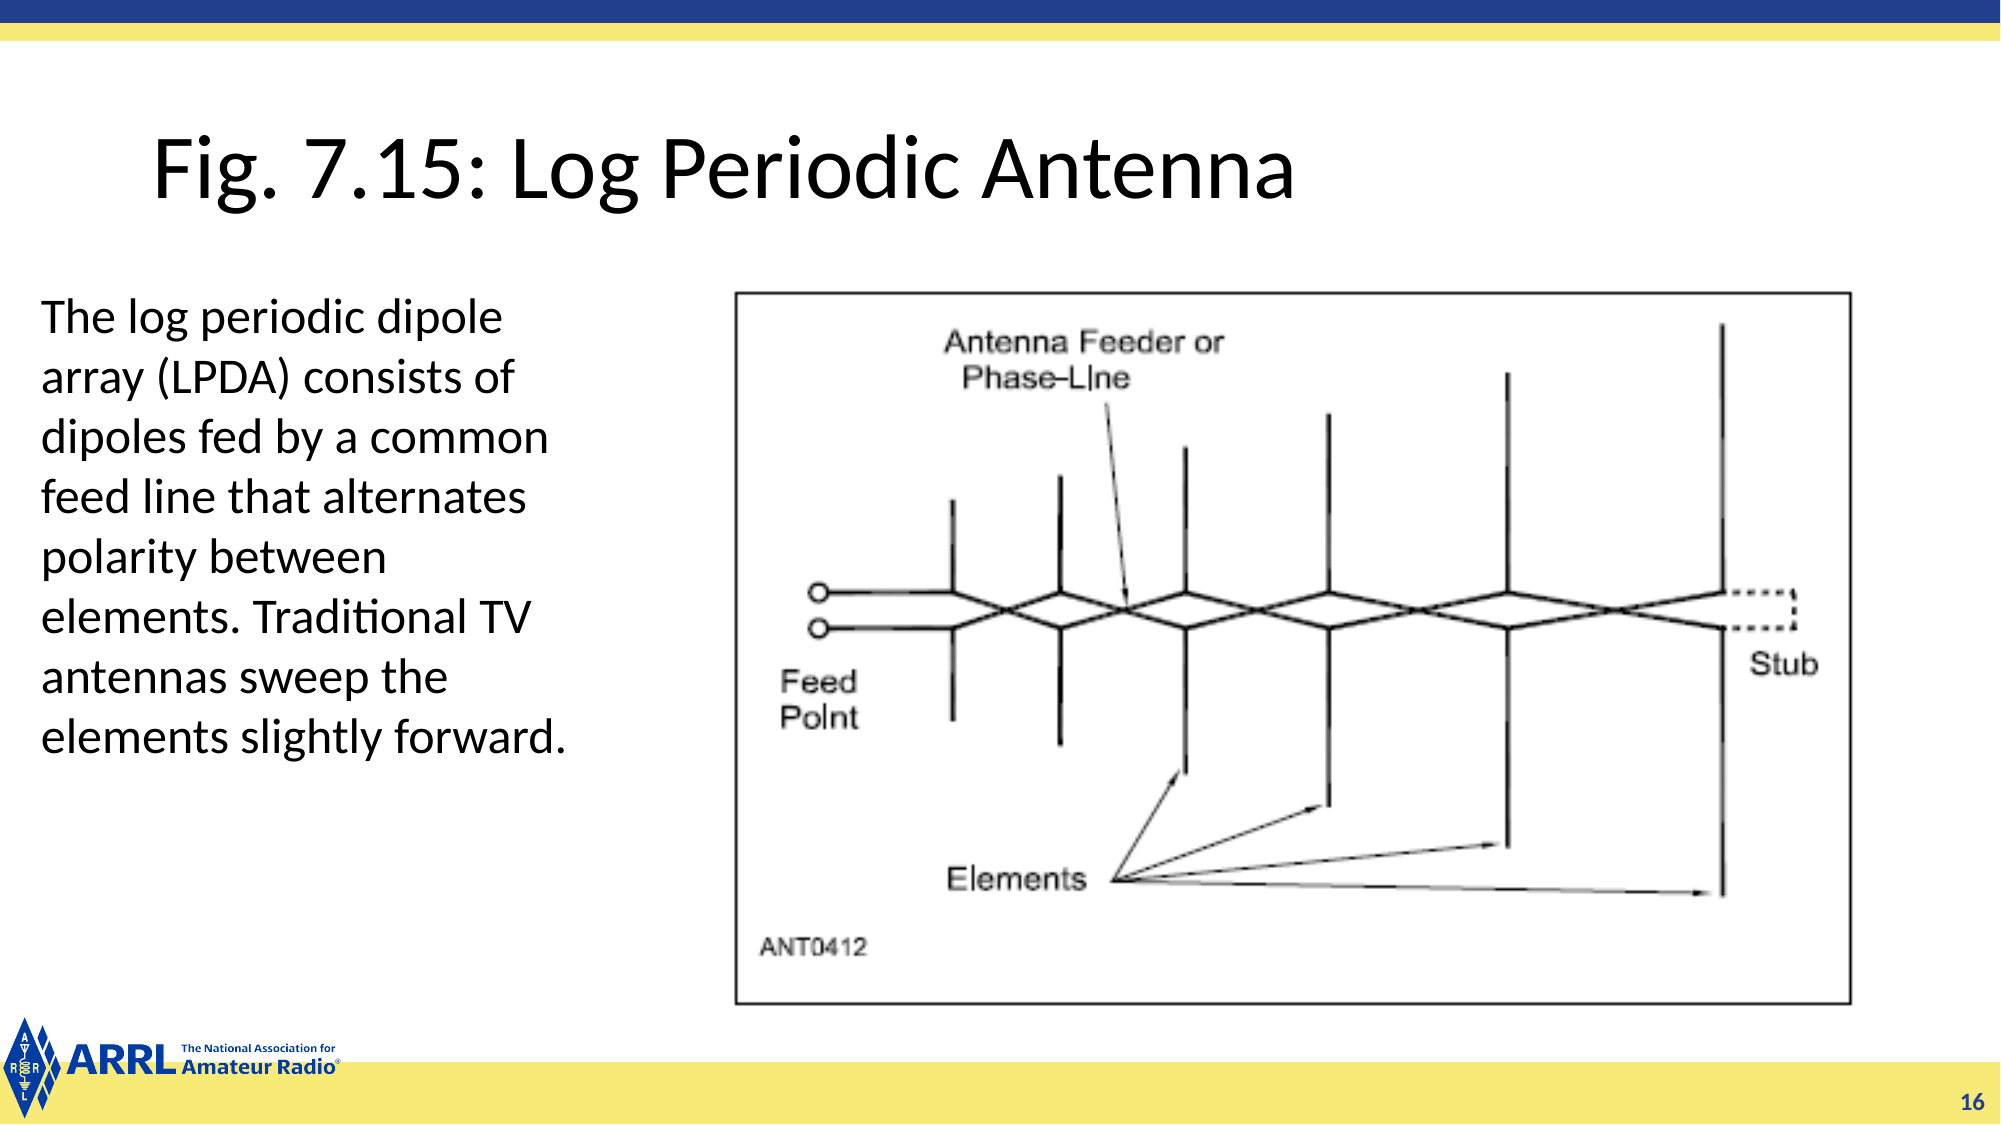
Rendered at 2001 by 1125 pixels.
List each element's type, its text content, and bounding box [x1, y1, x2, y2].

title Fig. 7.15: Log Periodic Antenna [137, 59, 1863, 278]
picture [1, 1015, 342, 1121]
text_box The log periodic dipole array (LPDA) consists of dipoles fed by a common feed line that alternates polarity between elements. Traditional TV antennas sweep the elements slightly forward. [26, 276, 593, 772]
picture [720, 277, 1863, 1019]
